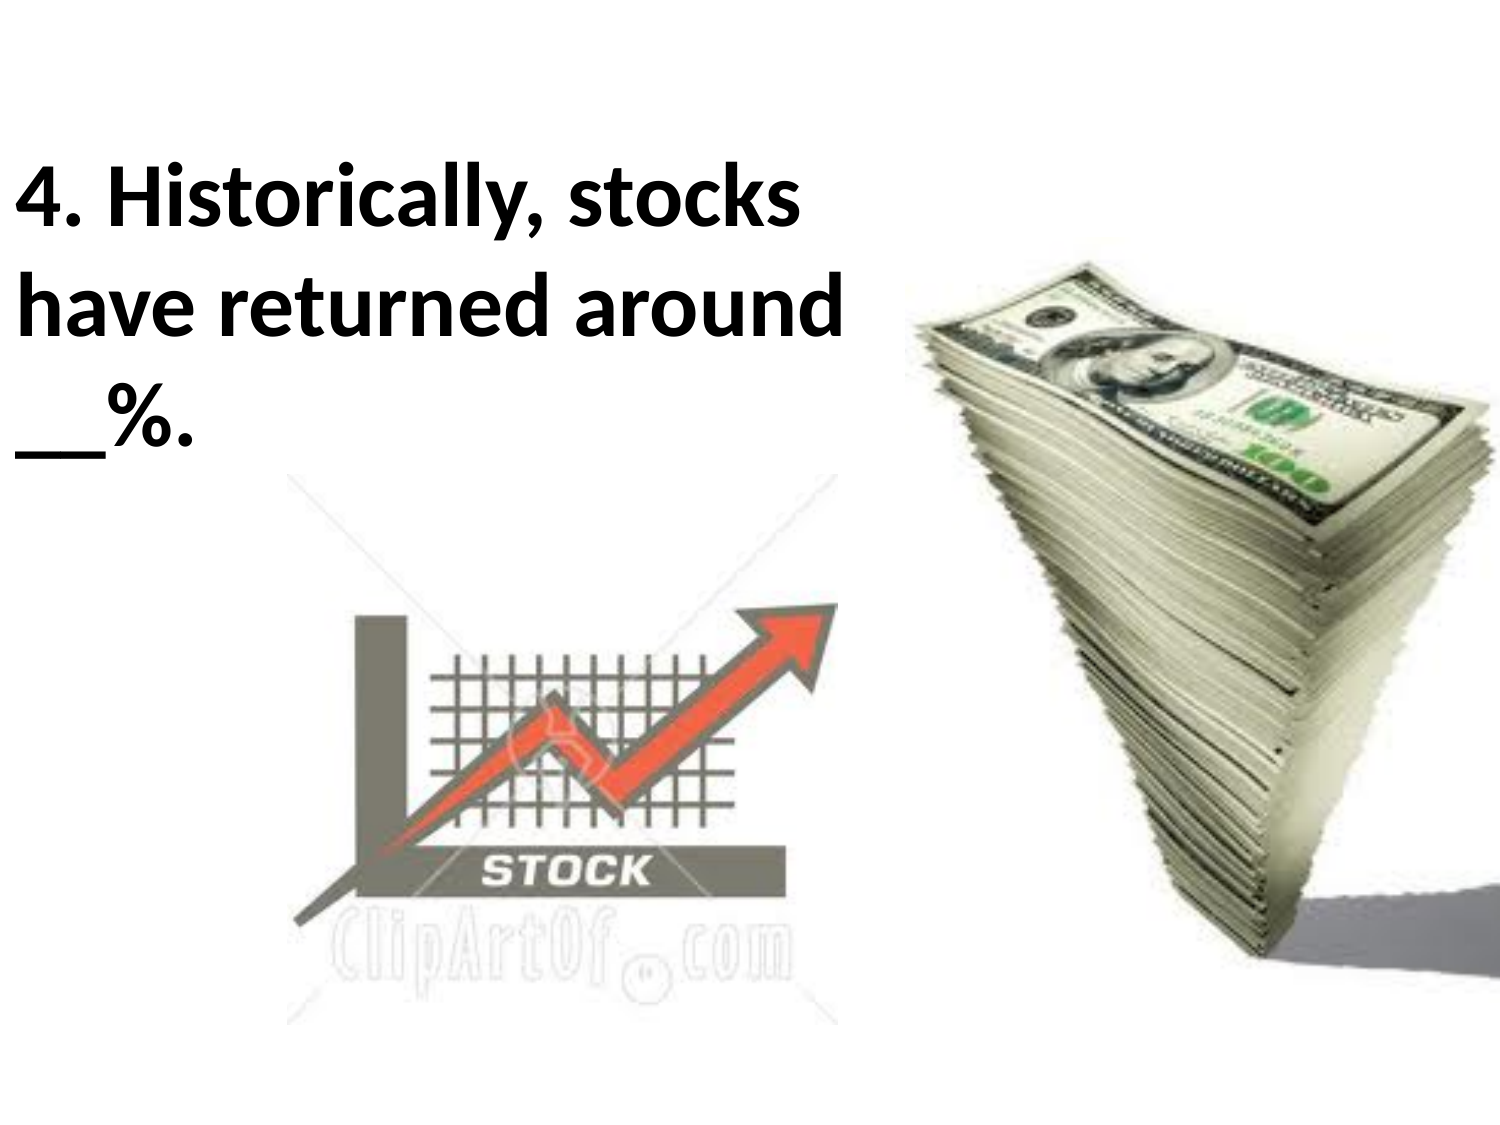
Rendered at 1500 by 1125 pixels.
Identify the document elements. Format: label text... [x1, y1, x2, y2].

title 4. Historically, stocks have returned around __%. [0, 24, 905, 1125]
picture [904, 237, 1500, 1003]
picture [287, 474, 838, 1026]
